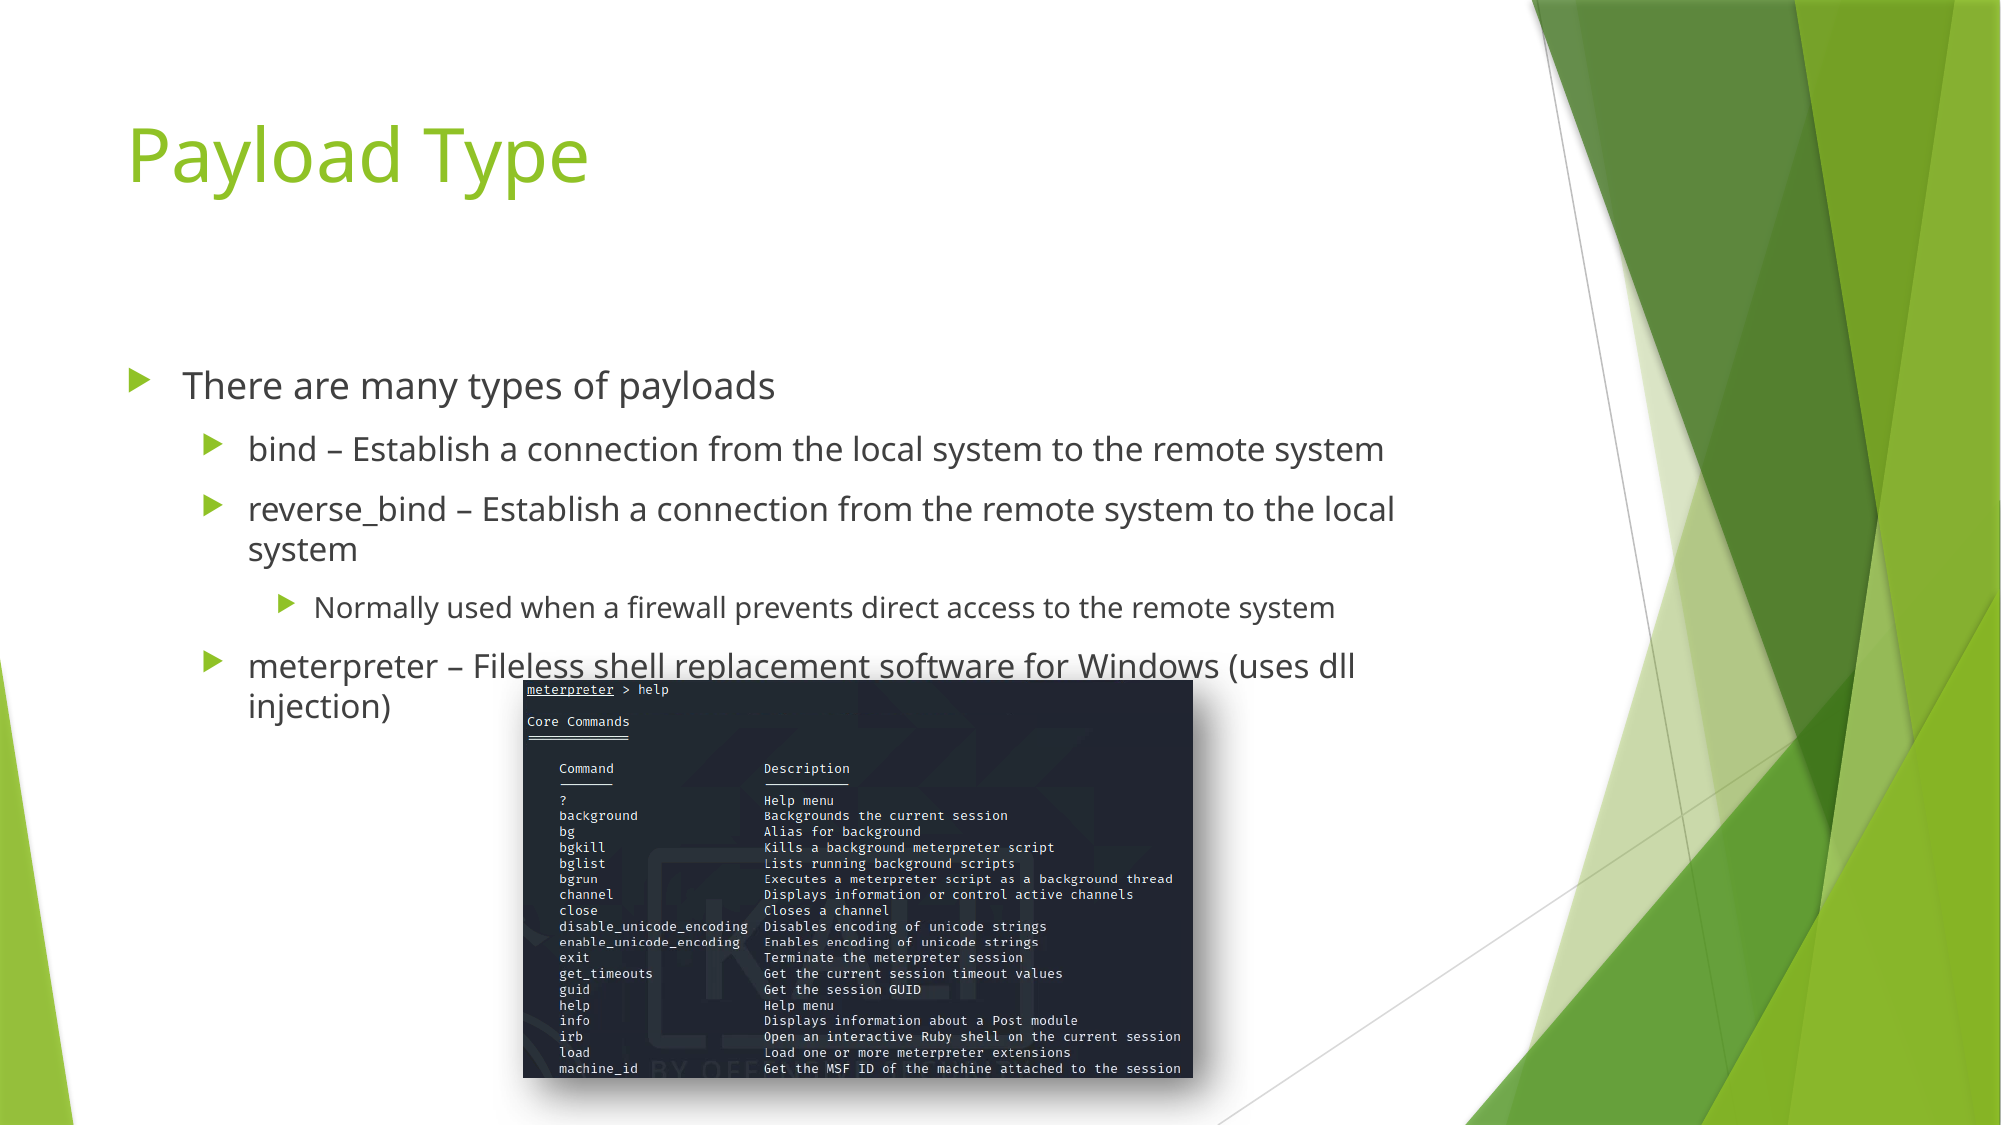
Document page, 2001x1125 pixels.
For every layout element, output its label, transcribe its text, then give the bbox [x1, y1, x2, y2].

list There are many types of payloads bind – Establish a connection from the local system to the remote system reverse_bind – Establish a connection from the remote system to the local system Normally used when a firewall prevents direct access to the remote system meterpreter – Fileless shell replacement software for Windows (uses dll injection) [111, 354, 1522, 992]
title Payload Type [111, 99, 1522, 317]
picture [522, 679, 1193, 1078]
